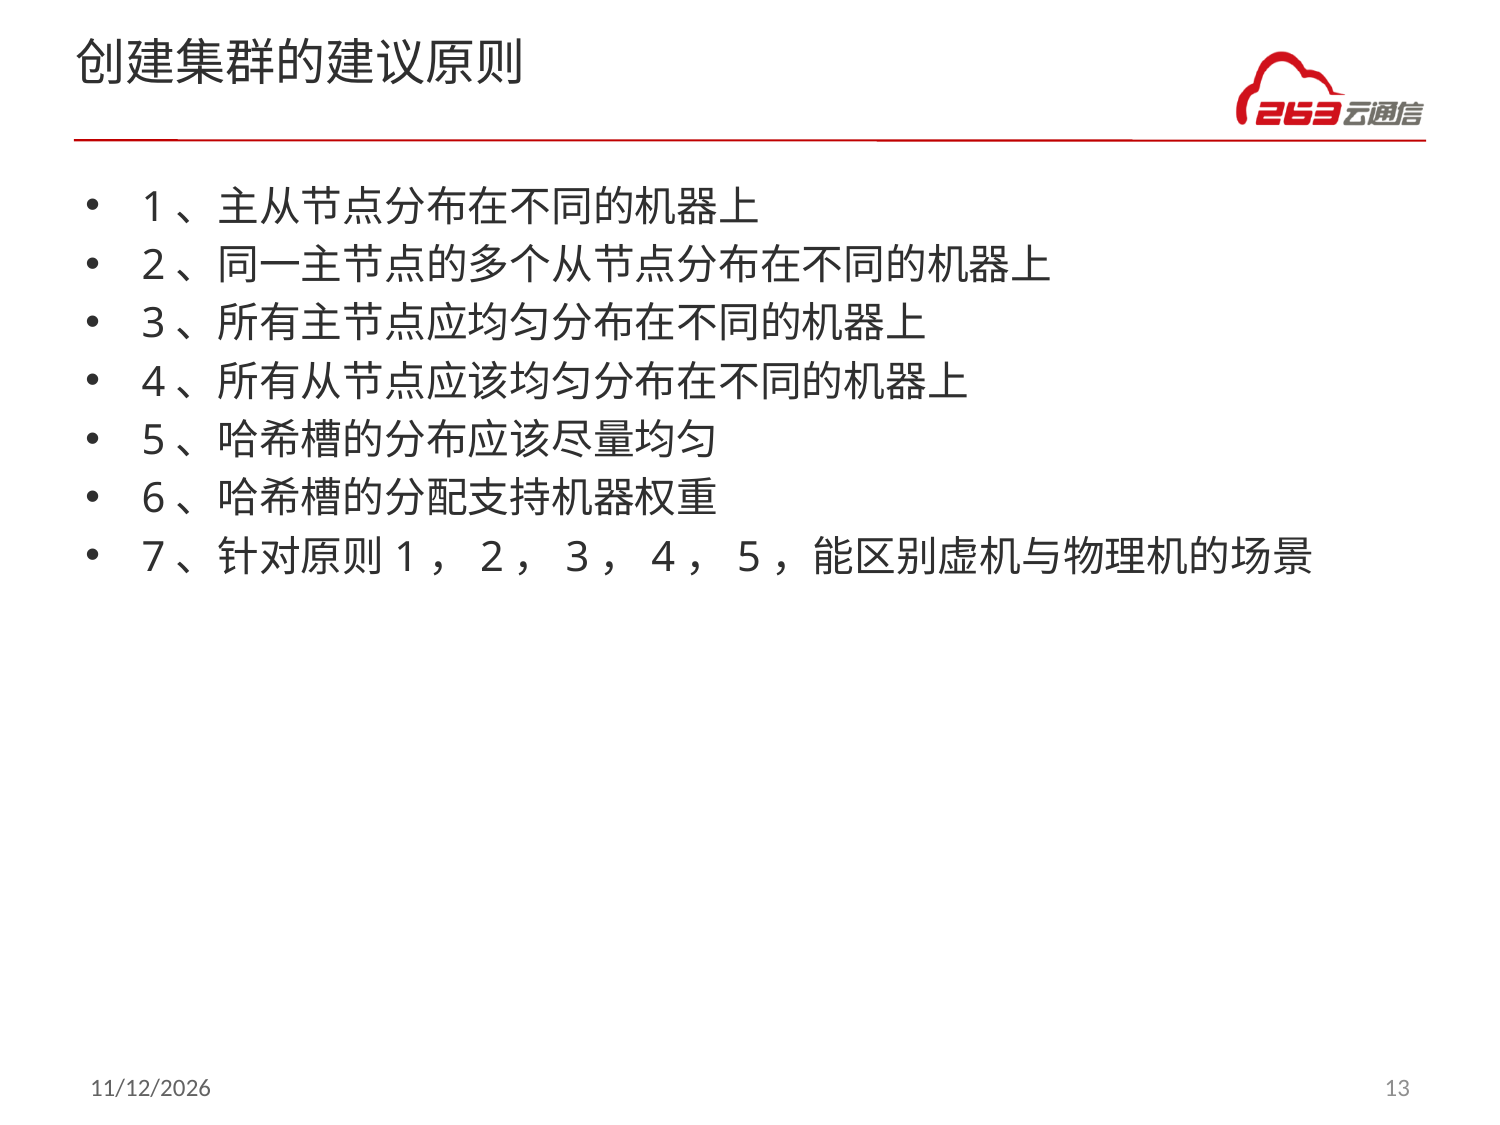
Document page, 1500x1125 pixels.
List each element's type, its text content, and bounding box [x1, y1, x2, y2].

title 创建集群的建议原则 [75, 30, 1235, 136]
picture [1230, 37, 1430, 141]
list 1、主从节点分布在不同的机器上 2、同一主节点的多个从节点分布在不同的机器上 3、所有主节点应均匀分布在不同的机器上 4、所有从节点应该均匀分布在不同的机器上 5、哈希槽的分布应该尽量均匀 6、哈希槽的分配支持机器权重 7、针对原则1，2，3，4，5，能区别虚机与物理机的场景 [70, 171, 1421, 1016]
